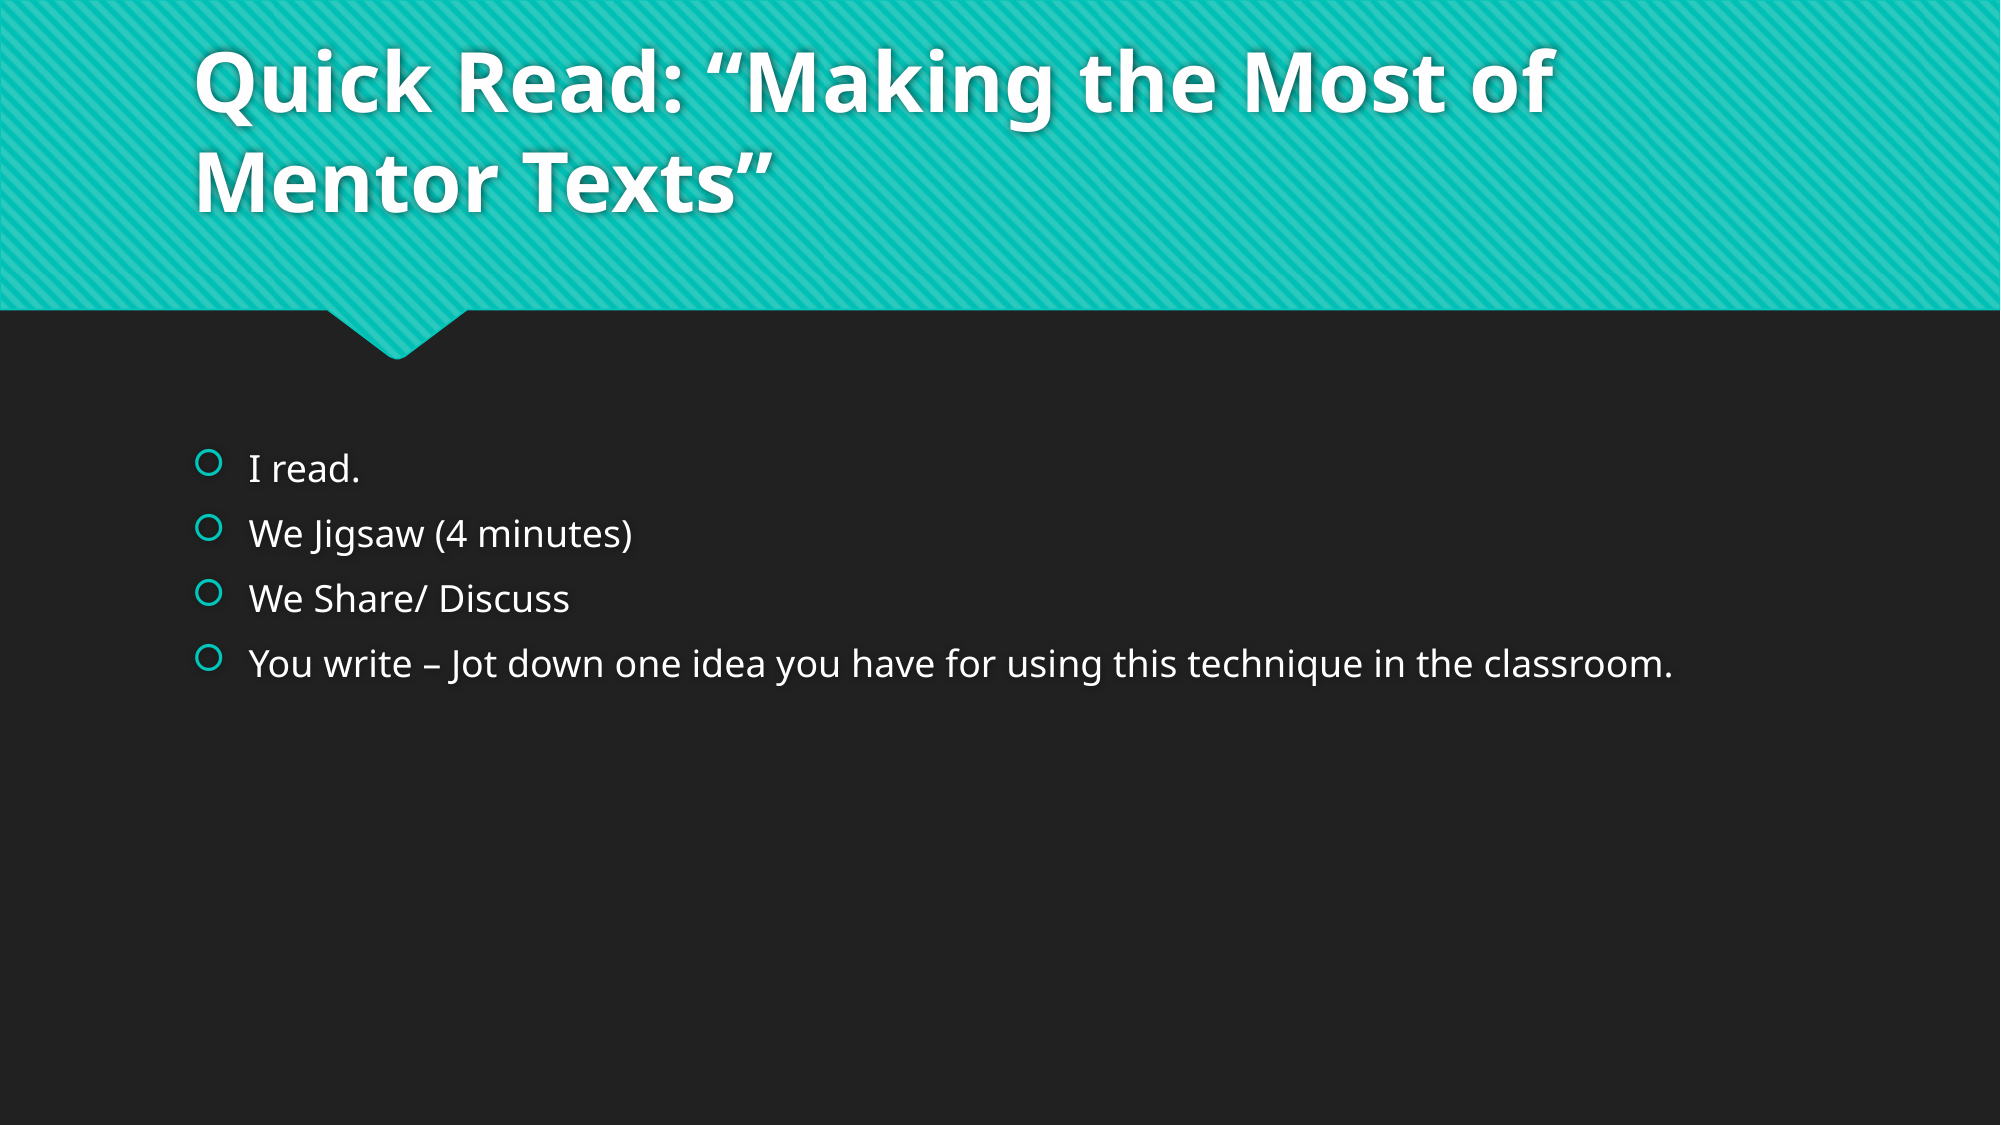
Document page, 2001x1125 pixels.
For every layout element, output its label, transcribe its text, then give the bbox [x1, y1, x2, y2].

title Quick Read: “Making the Most of Mentor Texts” [177, 77, 1823, 237]
list I read. We Jigsaw (4 minutes) We Share/ Discuss You write – Jot down one idea you have for using this technique in the classroom. [177, 364, 1823, 962]
